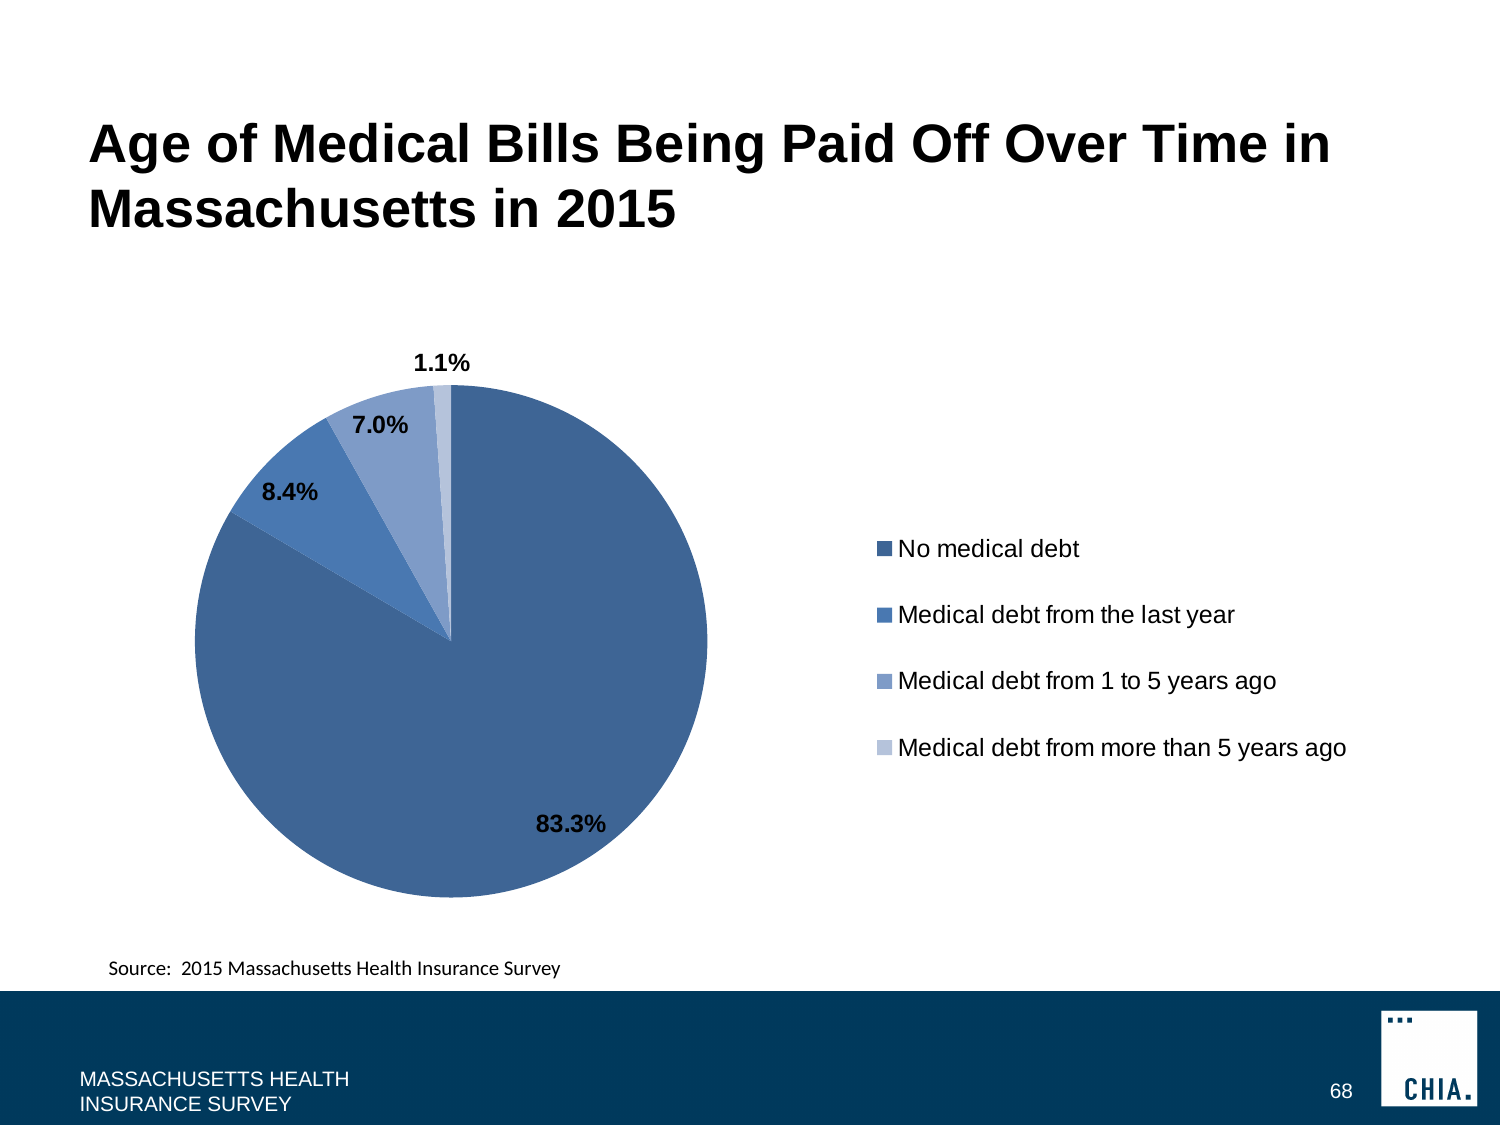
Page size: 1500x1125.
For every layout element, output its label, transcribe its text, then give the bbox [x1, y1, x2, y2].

picture [0, 991, 1500, 1125]
footer MASSACHUSETTS HEALTH INSURANCE SURVEY [64, 1060, 430, 1121]
slide_number 68 [1017, 1060, 1368, 1121]
title Age of Medical Bills Being Paid Off Over Time in Massachusetts in 2015 [73, 120, 1393, 227]
chart [90, 309, 1387, 988]
